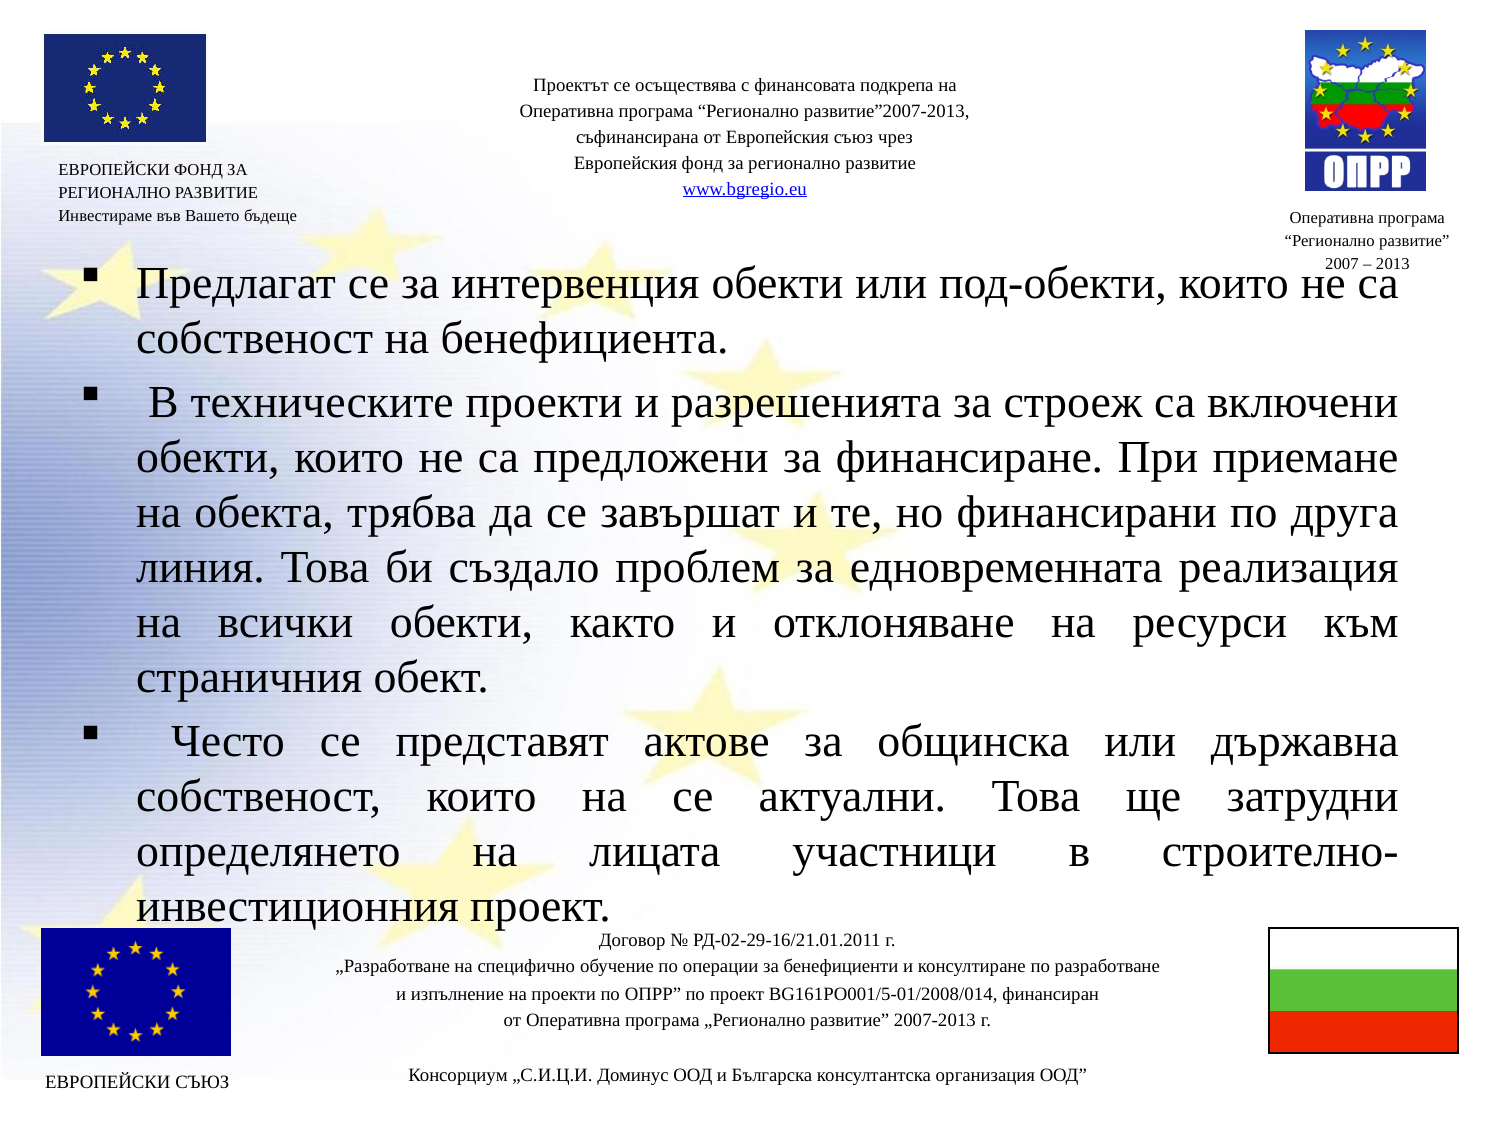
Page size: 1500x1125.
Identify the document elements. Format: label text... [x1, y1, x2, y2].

list Предлагат се за интервенция обекти или под-обекти, които не са собственост на бенефициента. В техническите проекти и разрешенията за строеж са включени обекти, които не са предложени за финансиране. При приемане на обекта, трябва да се завършат и те, но финансирани по друга линия. Това би създало проблем за едновременната реализация на всички обекти, както и отклоняване на ресурси към страничния обект. Често се представят актове за общинска или държавна собственост, които на се актуални. Това ще затрудни определянето на лицата участници в строително-инвестиционния проект. [64, 245, 1415, 929]
picture [0, 0, 1500, 1125]
